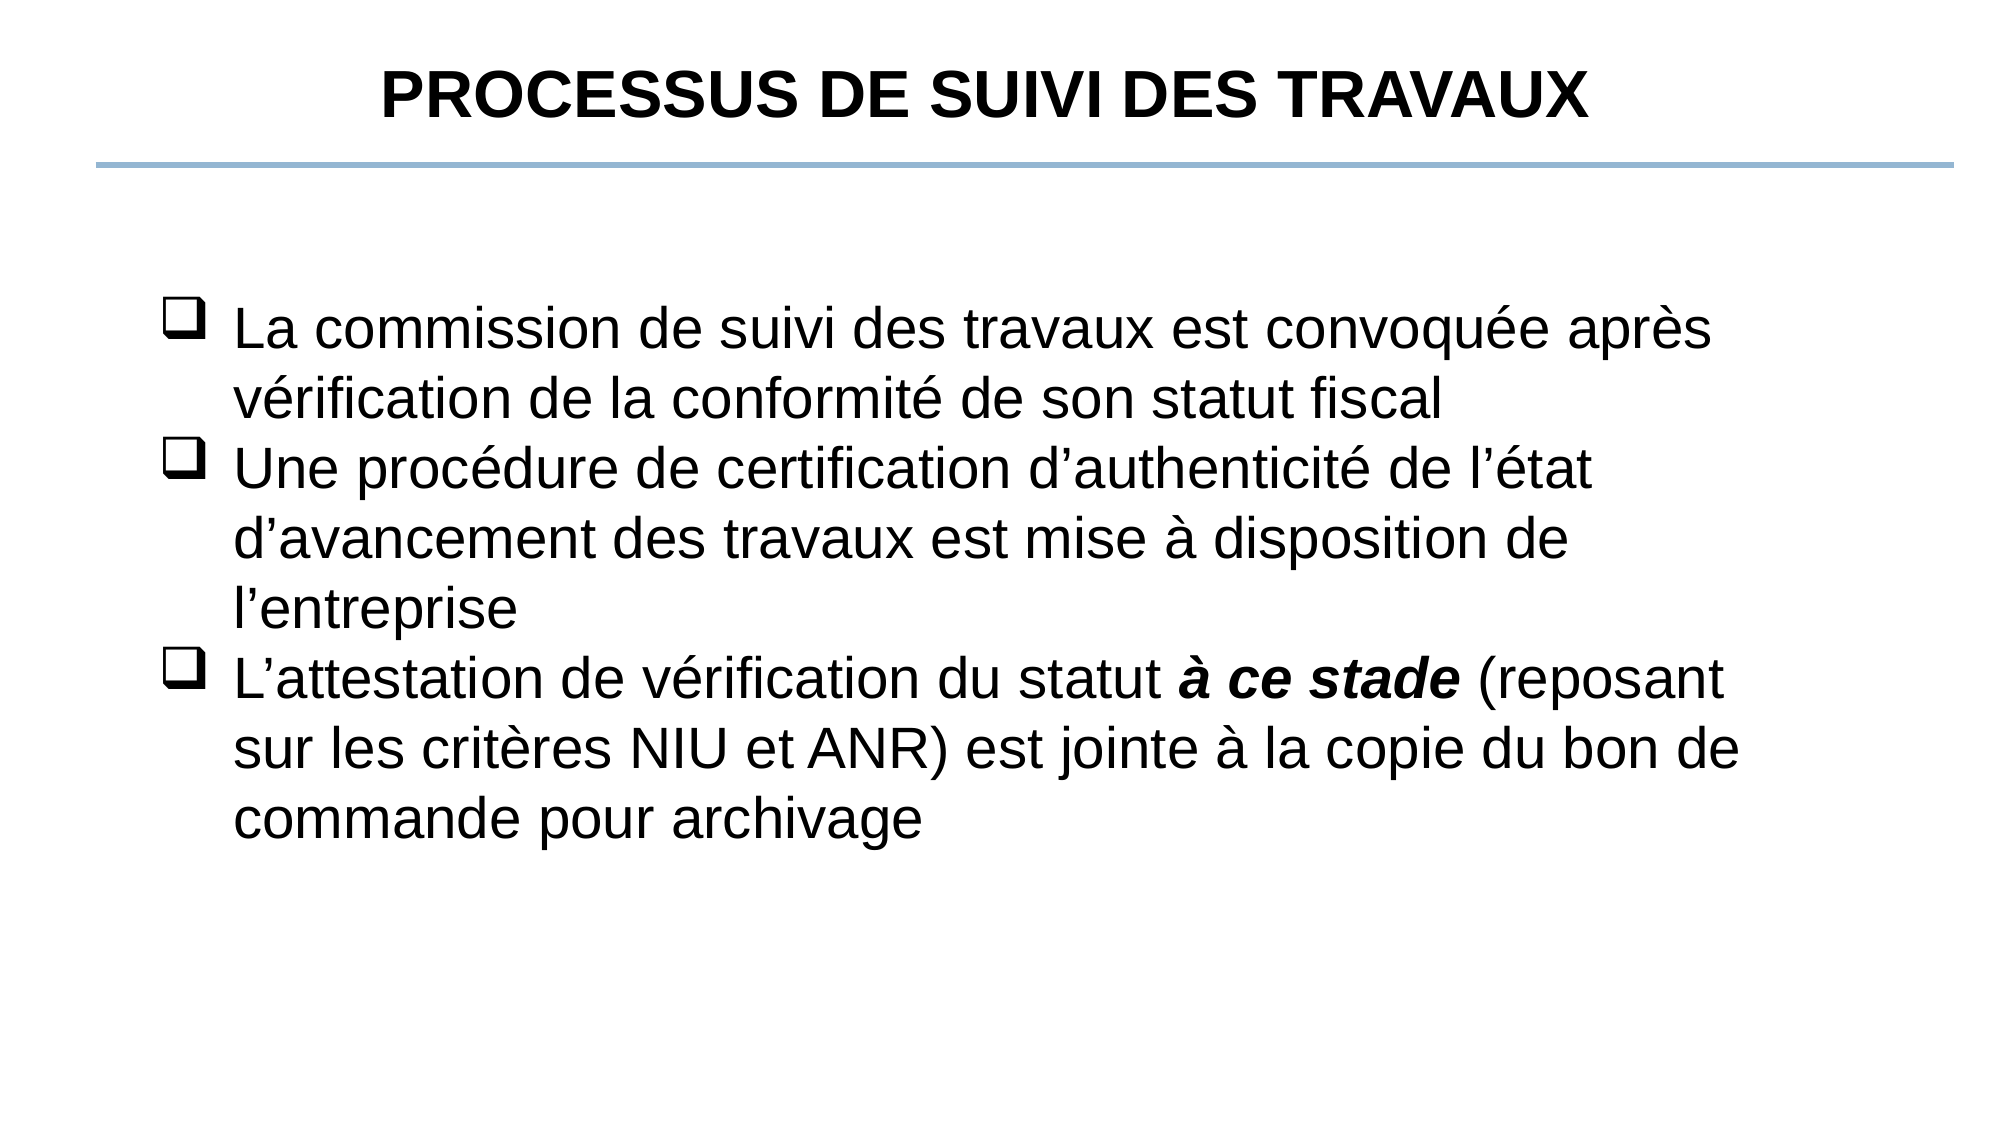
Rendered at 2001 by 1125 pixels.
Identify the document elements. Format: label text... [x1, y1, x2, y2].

text_box La commission de suivi des travaux est convoquée après vérification de la conformité de son statut fiscal Une procédure de certification d’authenticité de l’état d’avancement des travaux est mise à disposition de l’entreprise L’attestation de vérification du statut à ce stade (reposant sur les critères NIU et ANR) est jointe à la copie du bon de commande pour archivage [143, 193, 1829, 903]
text_box PROCESSUS DE SUIVI DES TRAVAUX [253, 43, 1700, 139]
